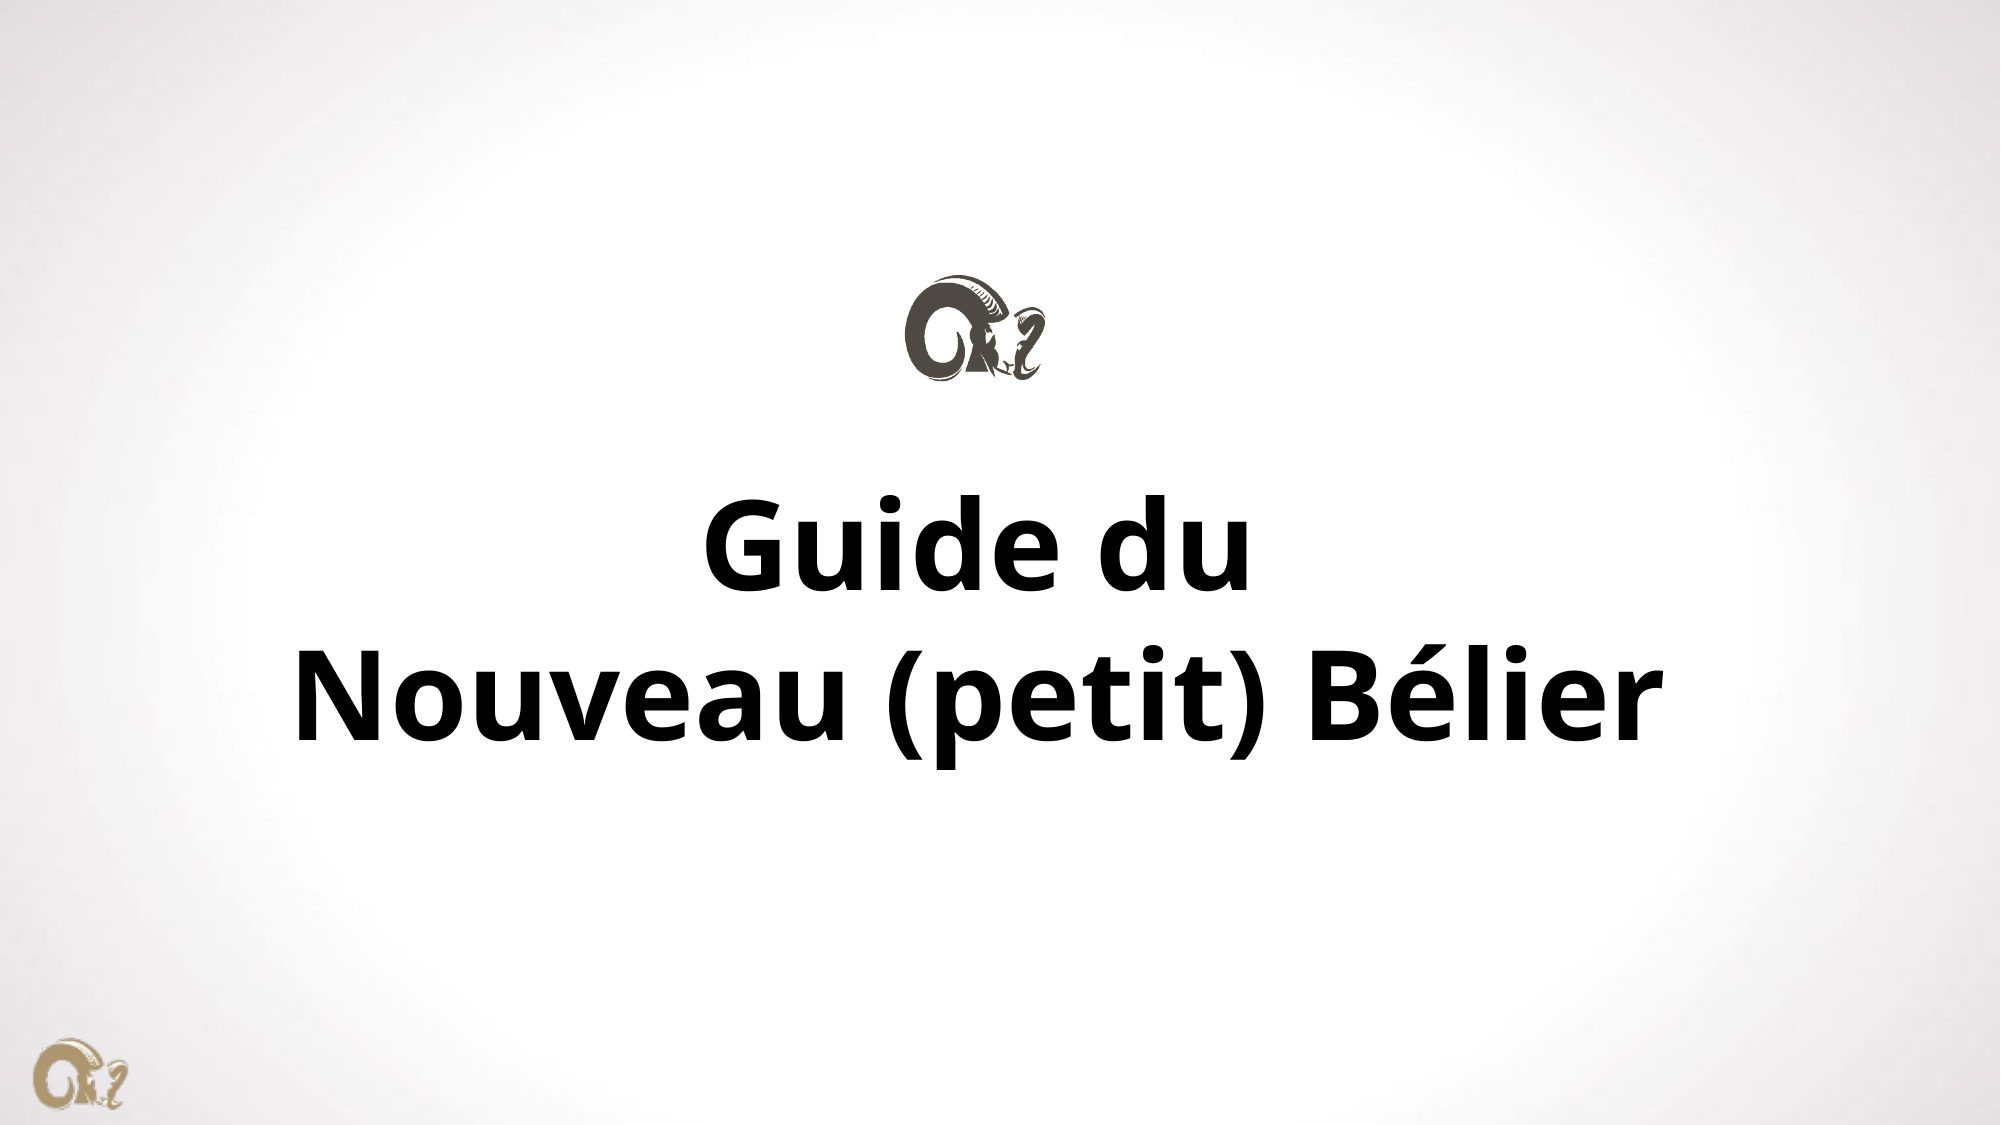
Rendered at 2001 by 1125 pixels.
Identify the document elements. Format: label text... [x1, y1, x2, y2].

picture [0, 0, 2000, 1125]
text_box Guide du Nouveau (petit) Bélier [273, 458, 1684, 774]
